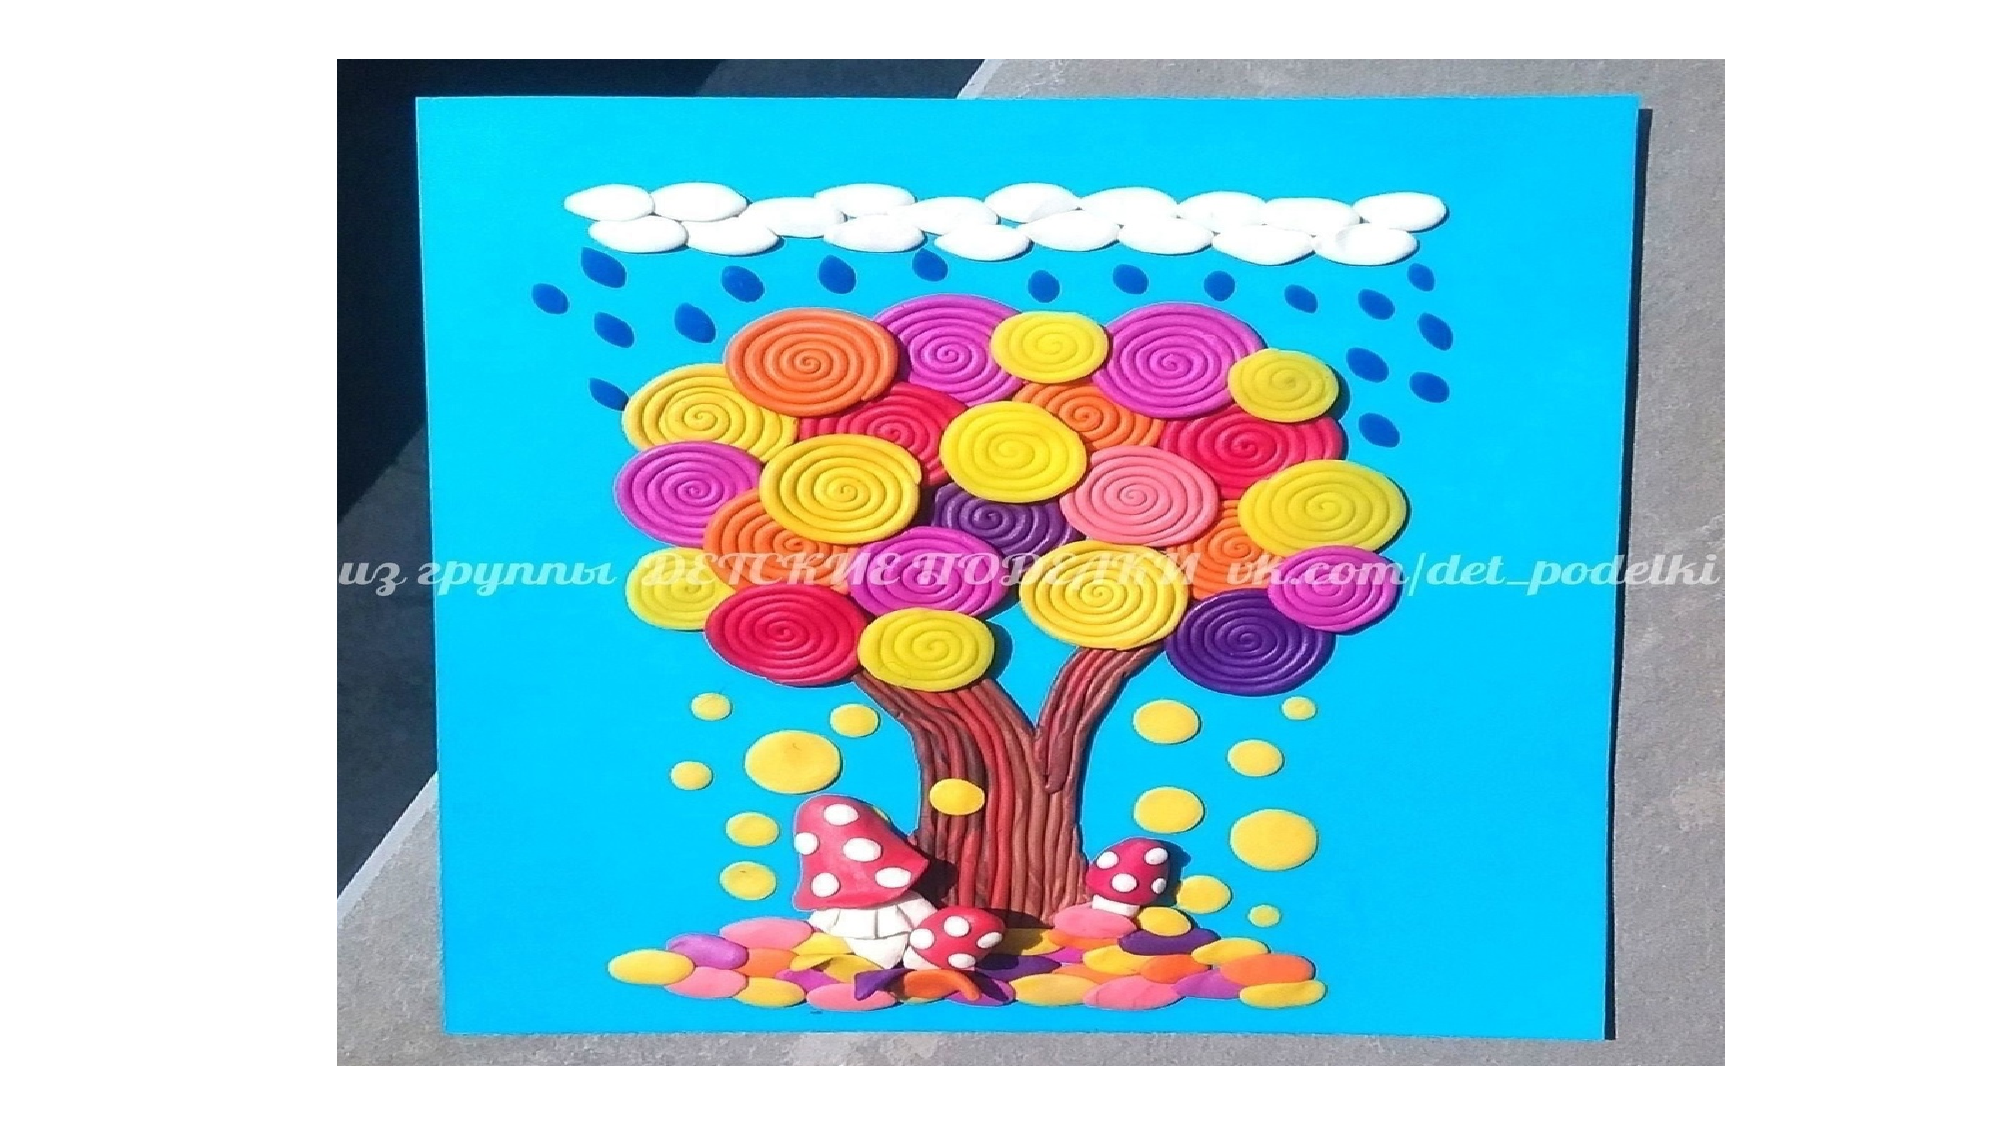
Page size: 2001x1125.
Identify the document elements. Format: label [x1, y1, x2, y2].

list [337, 59, 1725, 1066]
